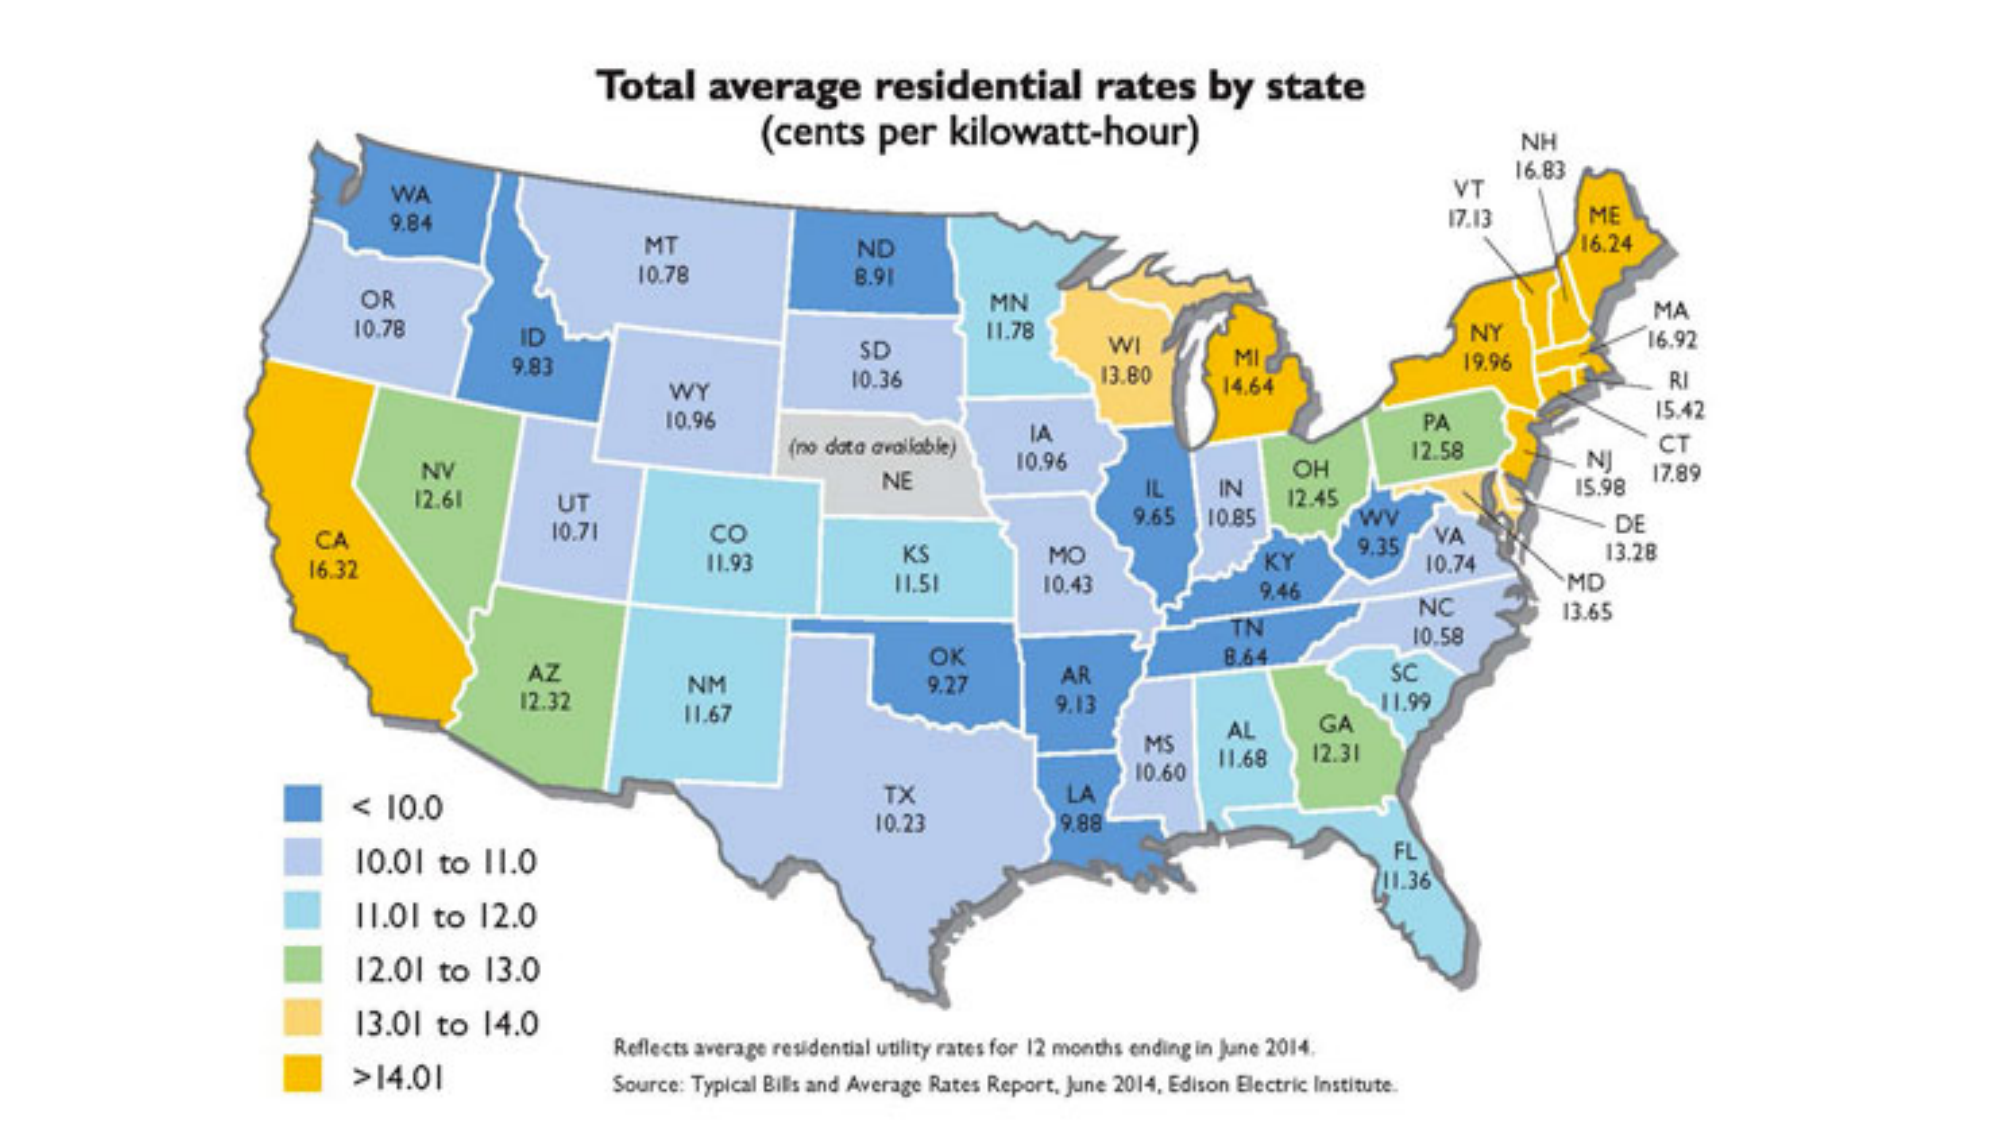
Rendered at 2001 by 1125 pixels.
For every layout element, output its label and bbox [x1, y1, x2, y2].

list [217, 40, 1731, 1125]
